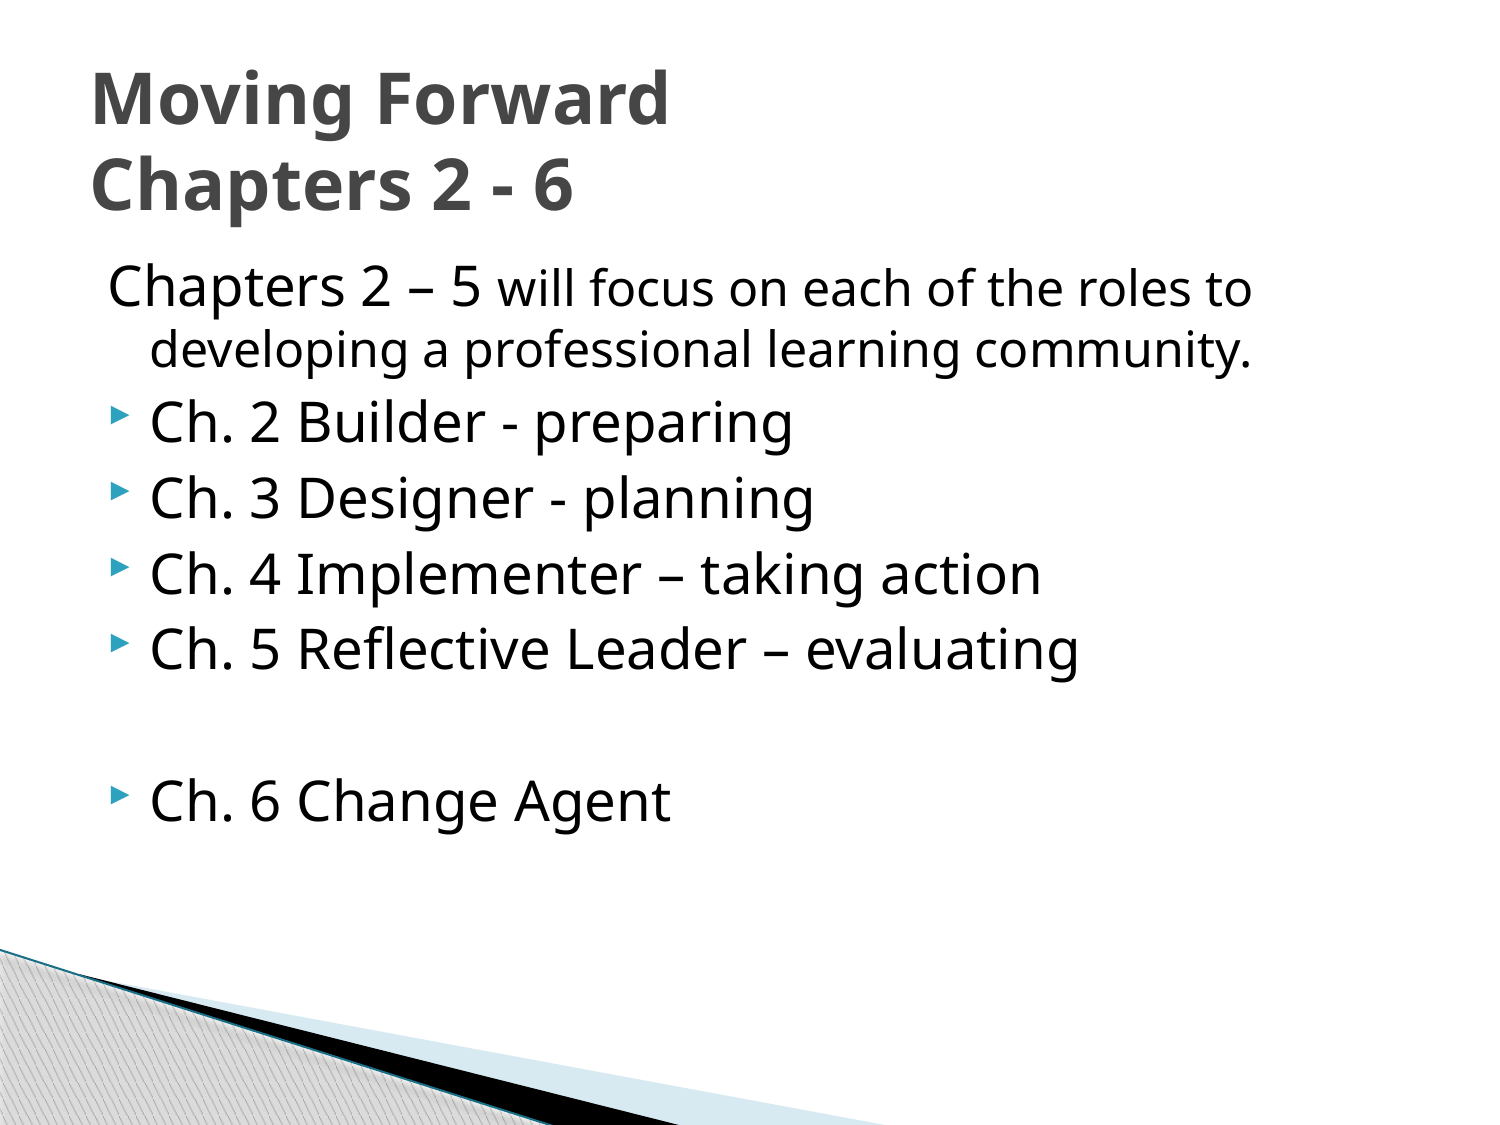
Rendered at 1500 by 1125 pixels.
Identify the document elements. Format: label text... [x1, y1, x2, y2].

title Moving Forward Chapters 2 - 6 [75, 45, 1425, 233]
list Chapters 2 – 5 will focus on each of the roles to developing a professional learning community. Ch. 2 Builder - preparing Ch. 3 Designer - planning Ch. 4 Implementer – taking action Ch. 5 Reflective Leader – evaluating Ch. 6 Change Agent [75, 243, 1425, 986]
